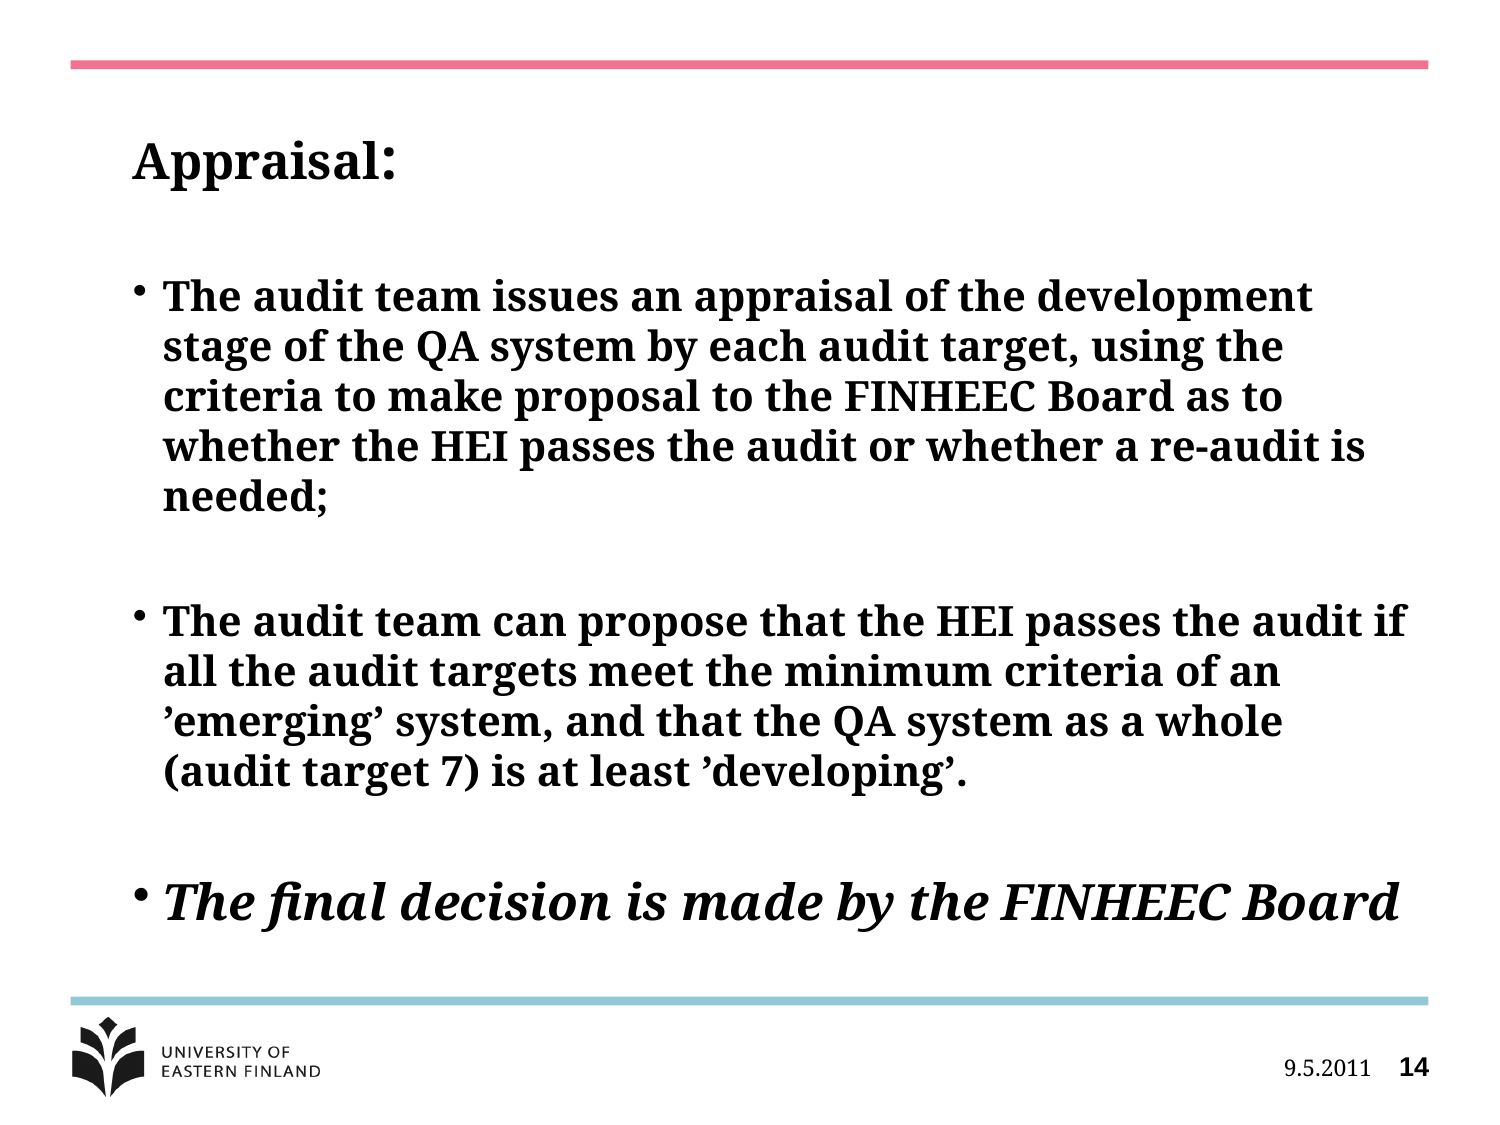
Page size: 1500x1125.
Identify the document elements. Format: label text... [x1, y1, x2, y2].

title Appraisal: [117, 112, 1430, 262]
list The audit team issues an appraisal of the development stage of the QA system by each audit target, using the criteria to make proposal to the FINHEEC Board as to whether the HEI passes the audit or whether a re-audit is needed; The audit team can propose that the HEI passes the audit if all the audit targets meet the minimum criteria of an ’emerging’ system, and that the QA system as a whole (audit target 7) is at least ’developing’. The final decision is made by the FINHEEC Board [117, 262, 1430, 988]
slide_number 14 [1369, 1046, 1430, 1089]
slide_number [1228, 1046, 1369, 1089]
picture [67, 1012, 325, 1100]
